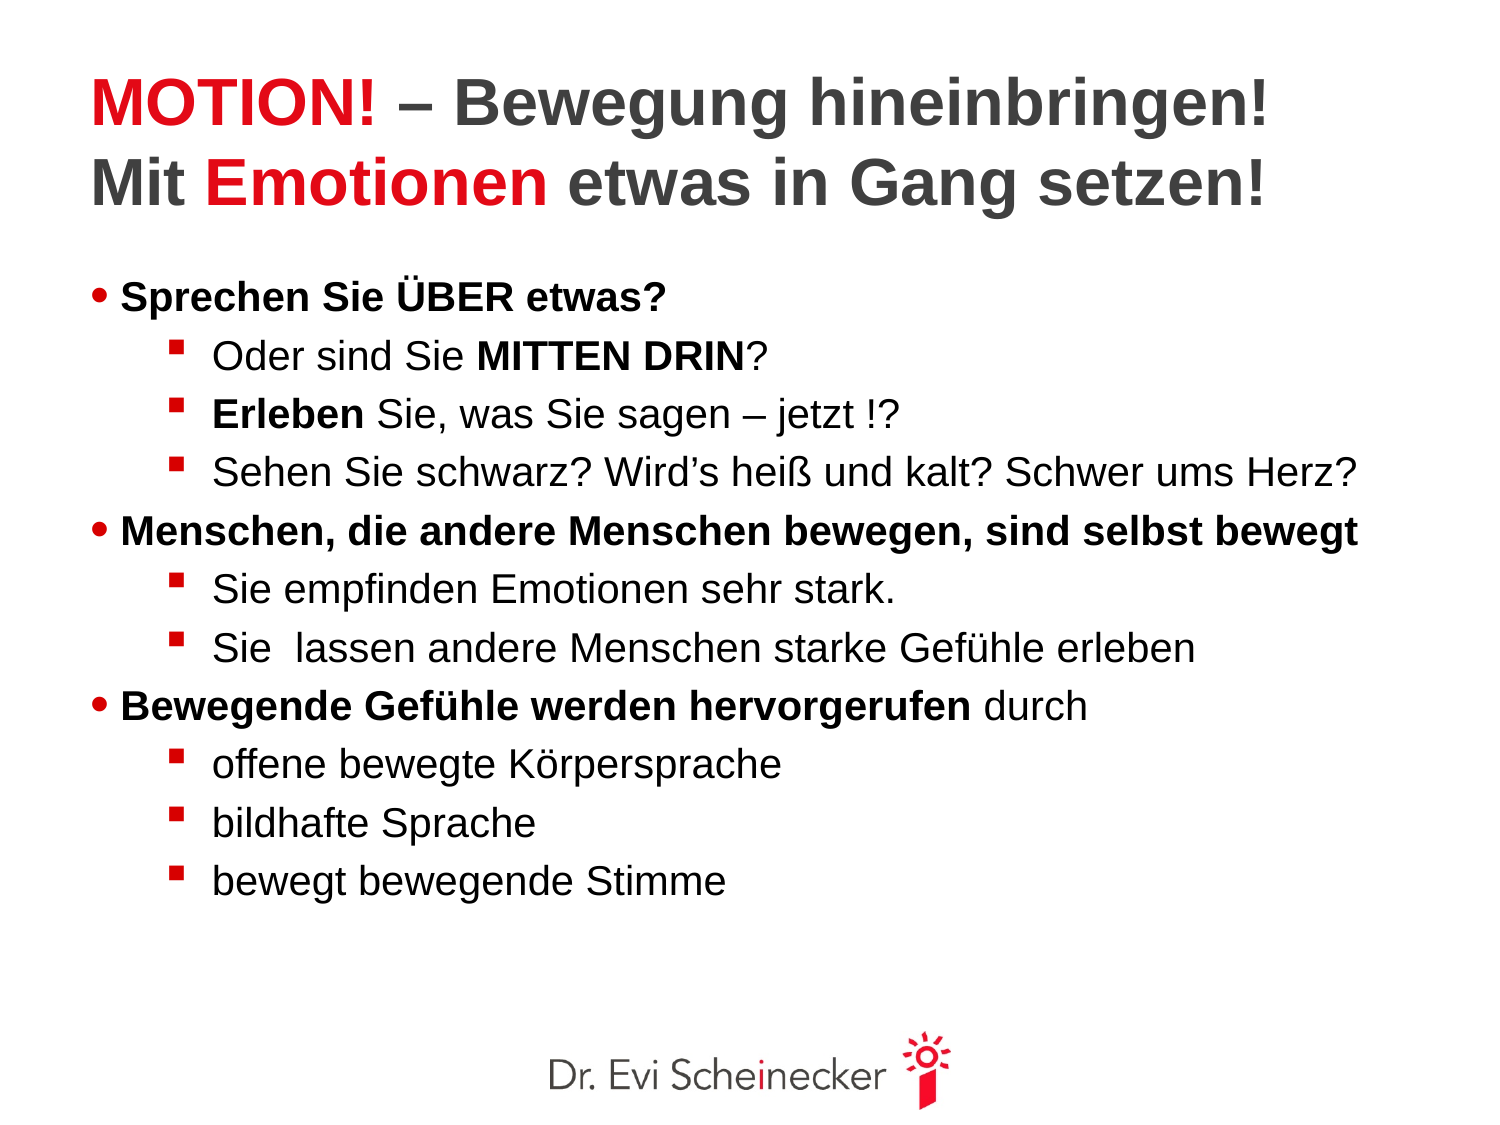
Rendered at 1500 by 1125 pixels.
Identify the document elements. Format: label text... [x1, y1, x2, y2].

title MOTION! – Bewegung hineinbringen! Mit Emotionen etwas in Gang setzen! [75, 45, 1425, 233]
list Sprechen Sie ÜBER etwas? Oder sind Sie MITTEN DRIN? Erleben Sie, was Sie sagen – jetzt !? Sehen Sie schwarz? Wird’s heiß und kalt? Schwer ums Herz? Menschen, die andere Menschen bewegen, sind selbst bewegt Sie empfinden Emotionen sehr stark. Sie lassen andere Menschen starke Gefühle erleben Bewegende Gefühle werden hervorgerufen durch offene bewegte Körpersprache bildhafte Sprache bewegt bewegende Stimme [75, 262, 1425, 1043]
picture [550, 1043, 951, 1110]
